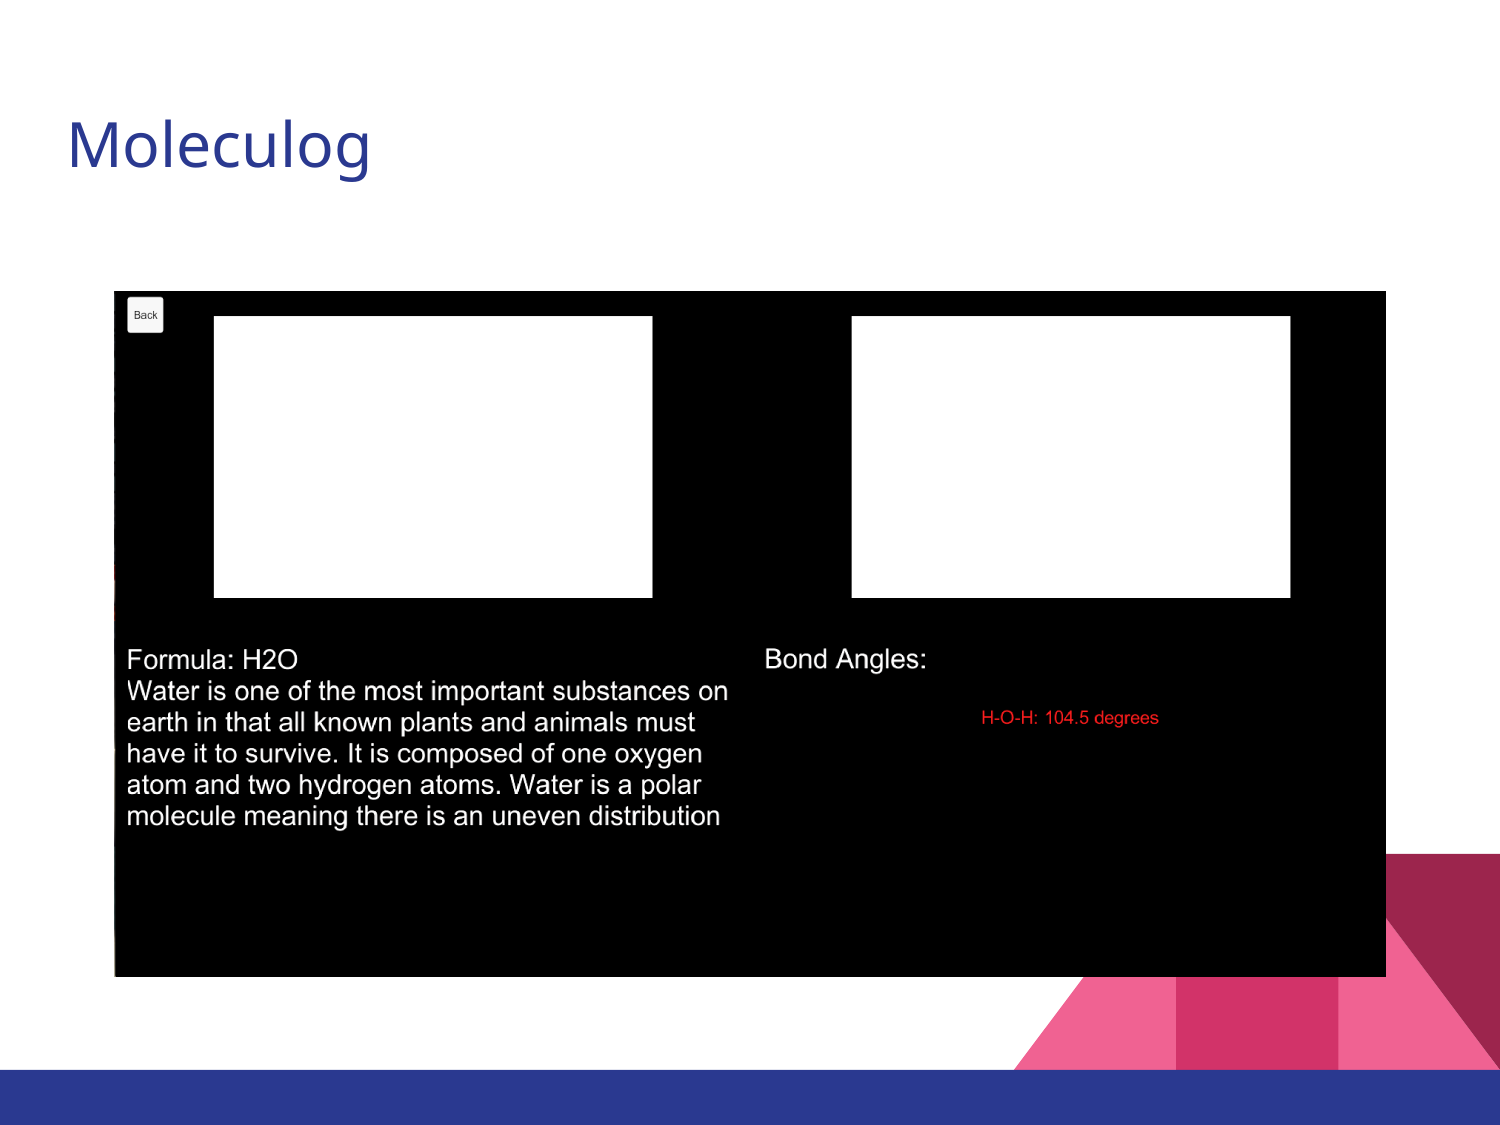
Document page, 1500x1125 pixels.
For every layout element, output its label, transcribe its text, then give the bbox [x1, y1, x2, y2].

title Moleculog [51, 89, 1449, 223]
picture [114, 291, 1386, 977]
